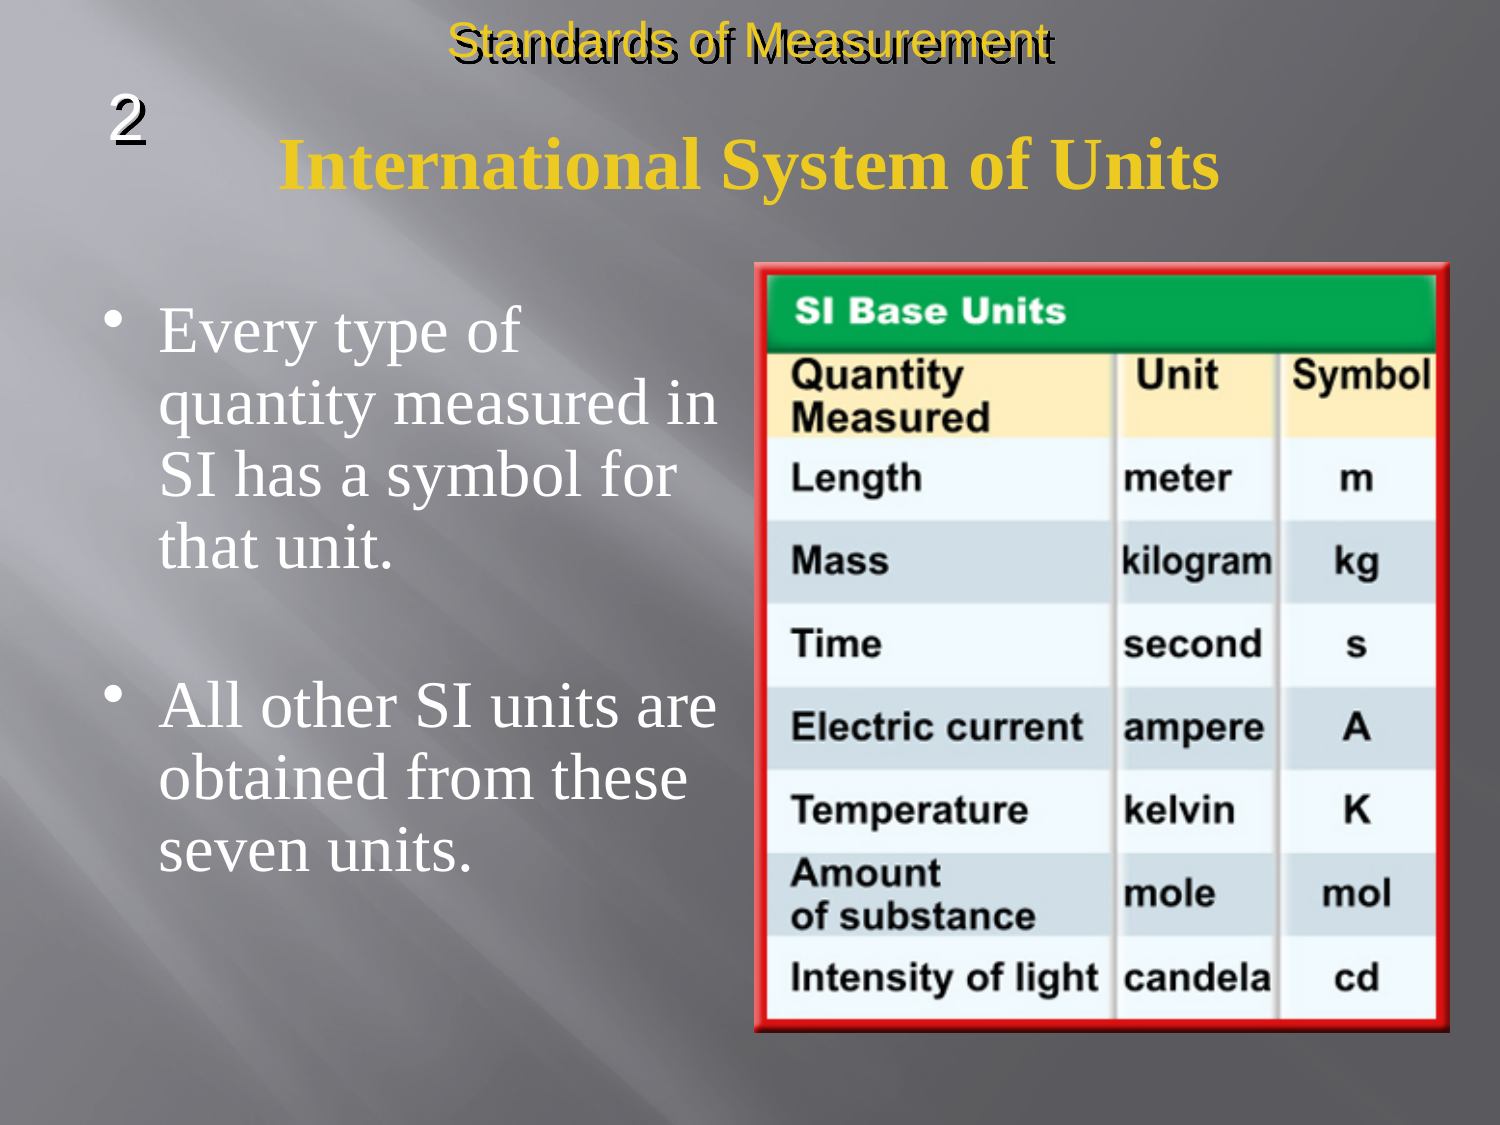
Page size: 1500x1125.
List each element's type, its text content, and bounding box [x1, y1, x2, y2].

text_box Standards of Measurement [431, 0, 1065, 75]
text_box 2 [93, 66, 160, 162]
picture [754, 262, 1451, 1034]
text_box International System of Units [262, 117, 1237, 214]
text_box All other SI units are obtained from these seven units. [87, 662, 754, 893]
text_box Every type of quantity measured in SI has a symbol for that unit. [87, 287, 750, 590]
